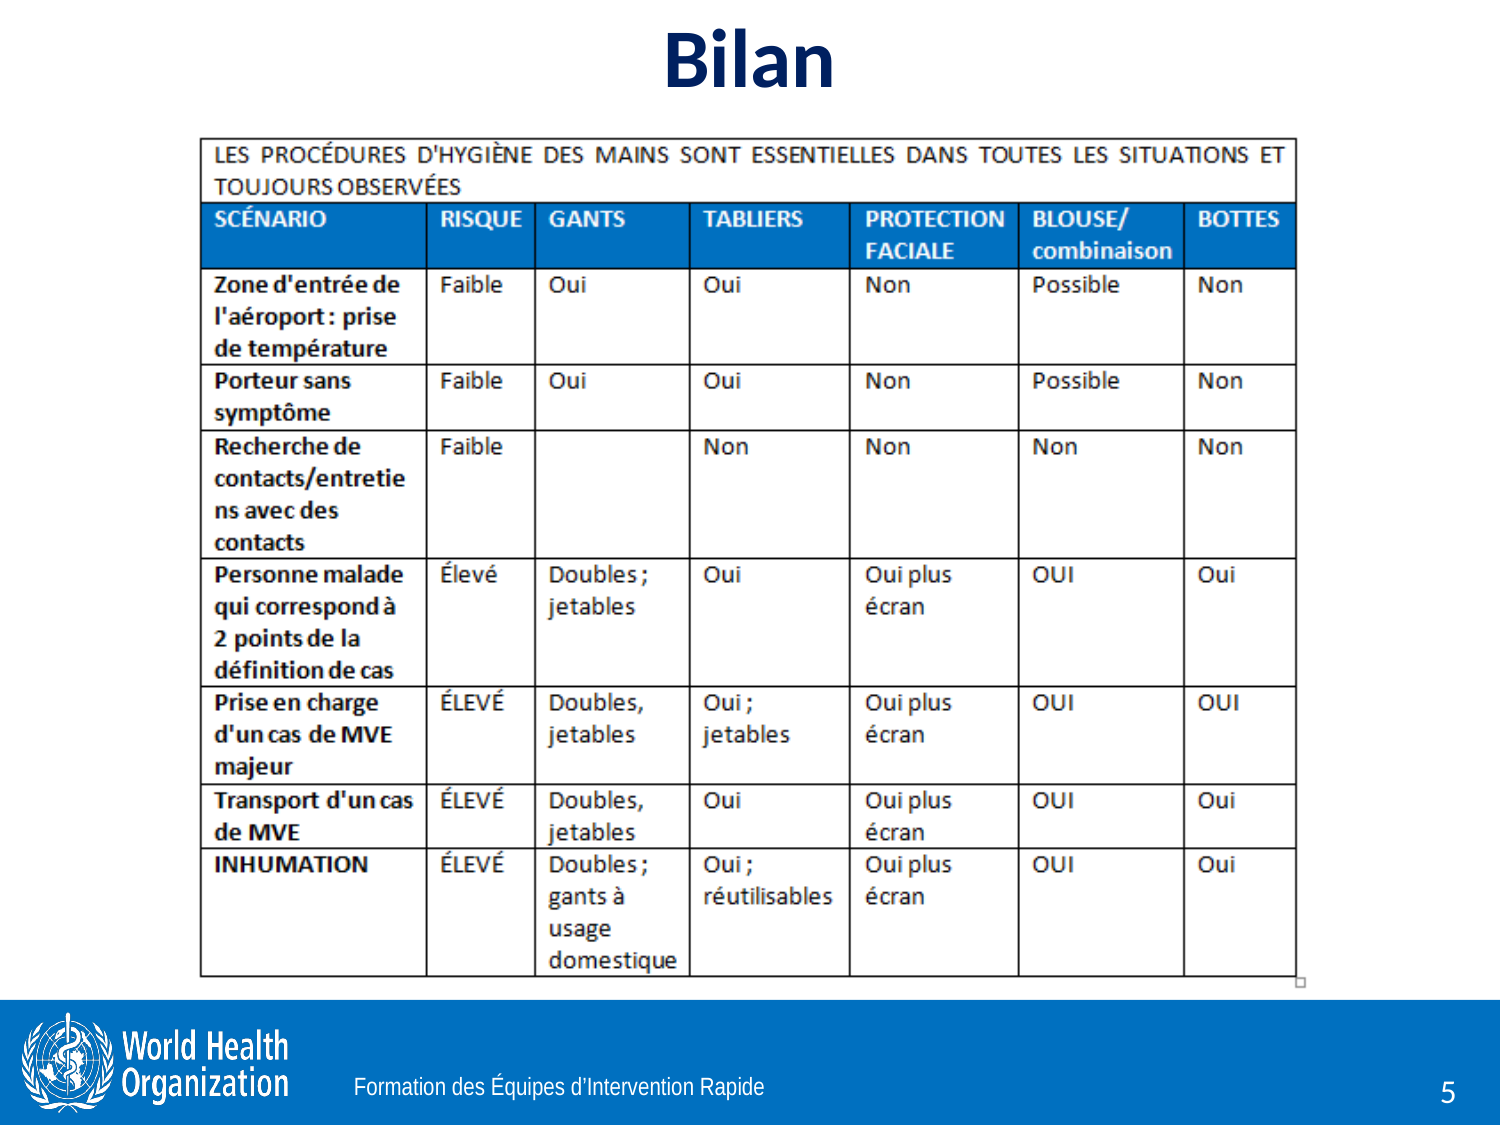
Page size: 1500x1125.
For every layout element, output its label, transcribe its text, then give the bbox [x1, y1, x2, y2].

picture [175, 118, 1325, 998]
title Bilan [75, 0, 1425, 185]
picture [21, 1012, 288, 1113]
